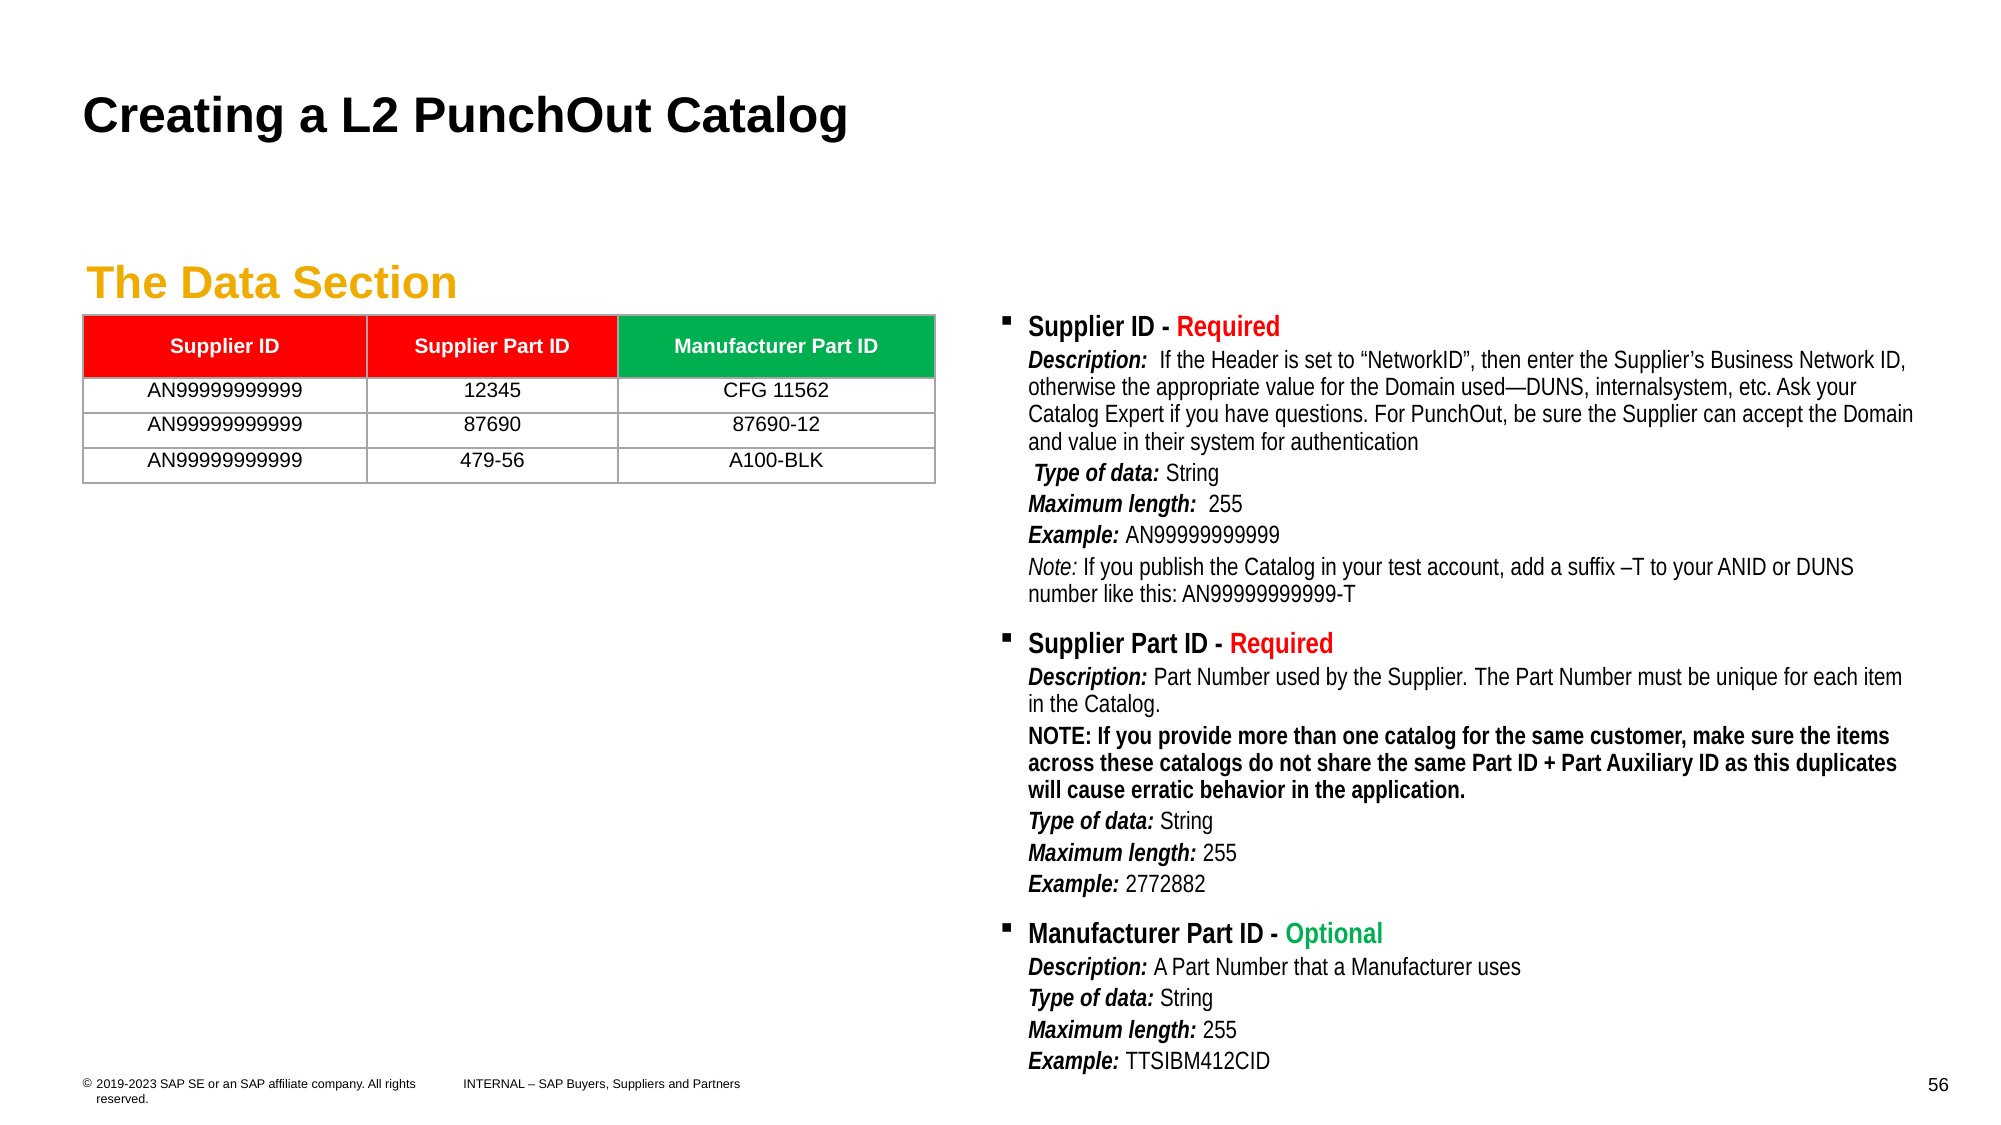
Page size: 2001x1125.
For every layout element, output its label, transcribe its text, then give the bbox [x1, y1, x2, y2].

text_box The Data Section [71, 252, 1396, 537]
text_box Supplier ID - Required Description: If the Header is set to “NetworkID”, then enter the Supplier’s Business Network ID, otherwise the appropriate value for the Domain used—DUNS, internalsystem, etc. Ask your Catalog Expert if you have questions. For PunchOut, be sure the Supplier can accept the Domain and value in their system for authentication Type of data: String Maximum length: 255 Example: AN99999999999 Note: If you publish the Catalog in your test account, add a suffix –T to your ANID or DUNS number like this: AN99999999999-T Supplier Part ID - Required Description: Part Number used by the Supplier. The Part Number must be unique for each item in the Catalog. NOTE: If you provide more than one catalog for the same customer, make sure the items across these catalogs do not share the same Part ID + Part Auxiliary ID as this duplicates will cause erratic behavior in the application. Type of data: String Maximum length: 255 Example: 2772882 Manufacturer Part ID - Optional Description: A Part Number that a Manufacturer uses Type of data: String Maximum length: 255 Example: TTSIBM412CID [1000, 315, 1918, 1106]
title Creating a L2 PunchOut Catalog [82, 82, 1918, 144]
